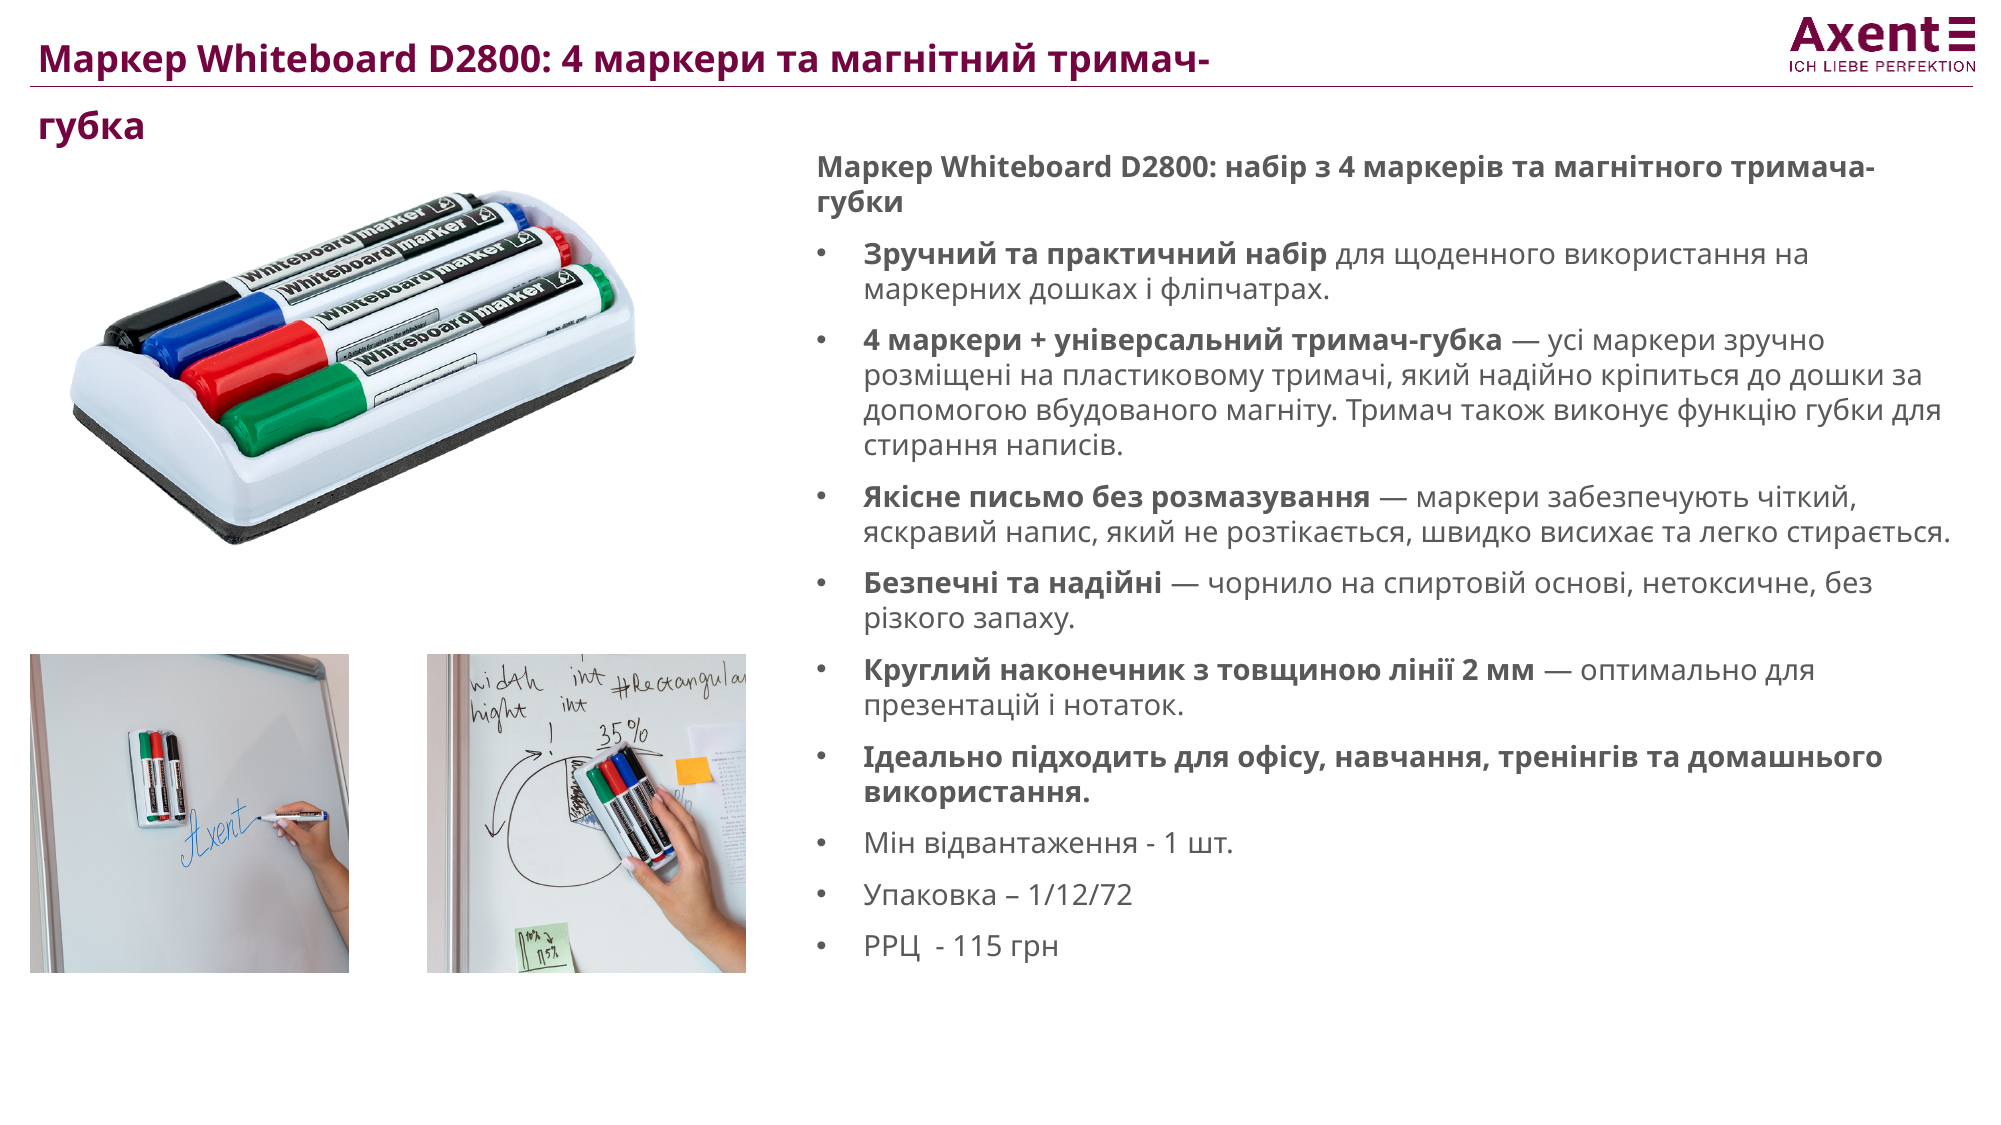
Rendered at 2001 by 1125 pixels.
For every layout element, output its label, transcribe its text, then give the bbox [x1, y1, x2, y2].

picture [65, 173, 640, 561]
picture [427, 654, 746, 973]
picture [30, 654, 349, 973]
text_box Маркер Whiteboard D2800: набір з 4 маркерів та магнітного тримача-губки Зручний та практичний набір для щоденного використання на маркерних дошках і фліпчатрах. 4 маркери + універсальний тримач-губка — усі маркери зручно розміщені на пластиковому тримачі, який надійно кріпиться до дошки за допомогою вбудованого магніту. Тримач також виконує функцію губки для стирання написів. Якісне письмо без розмазування — маркери забезпечують чіткий, яскравий напис, який не розтікається, швидко висихає та легко стирається. Безпечні та надійні — чорнило на спиртовій основі, нетоксичне, без різкого запаху. Круглий наконечник з товщиною лінії 2 мм — оптимально для презентацій і нотаток. Ідеально підходить для офісу, навчання, тренінгів та домашнього використання. Мін відвантаження - 1 шт. Упаковка – 1/12/72 РРЦ - 115 грн [801, 141, 1975, 971]
picture [1790, 17, 1975, 73]
text_box Маркер Whiteboard D2800: 4 маркери та магнітний тримач-губка [22, 4, 1300, 155]
